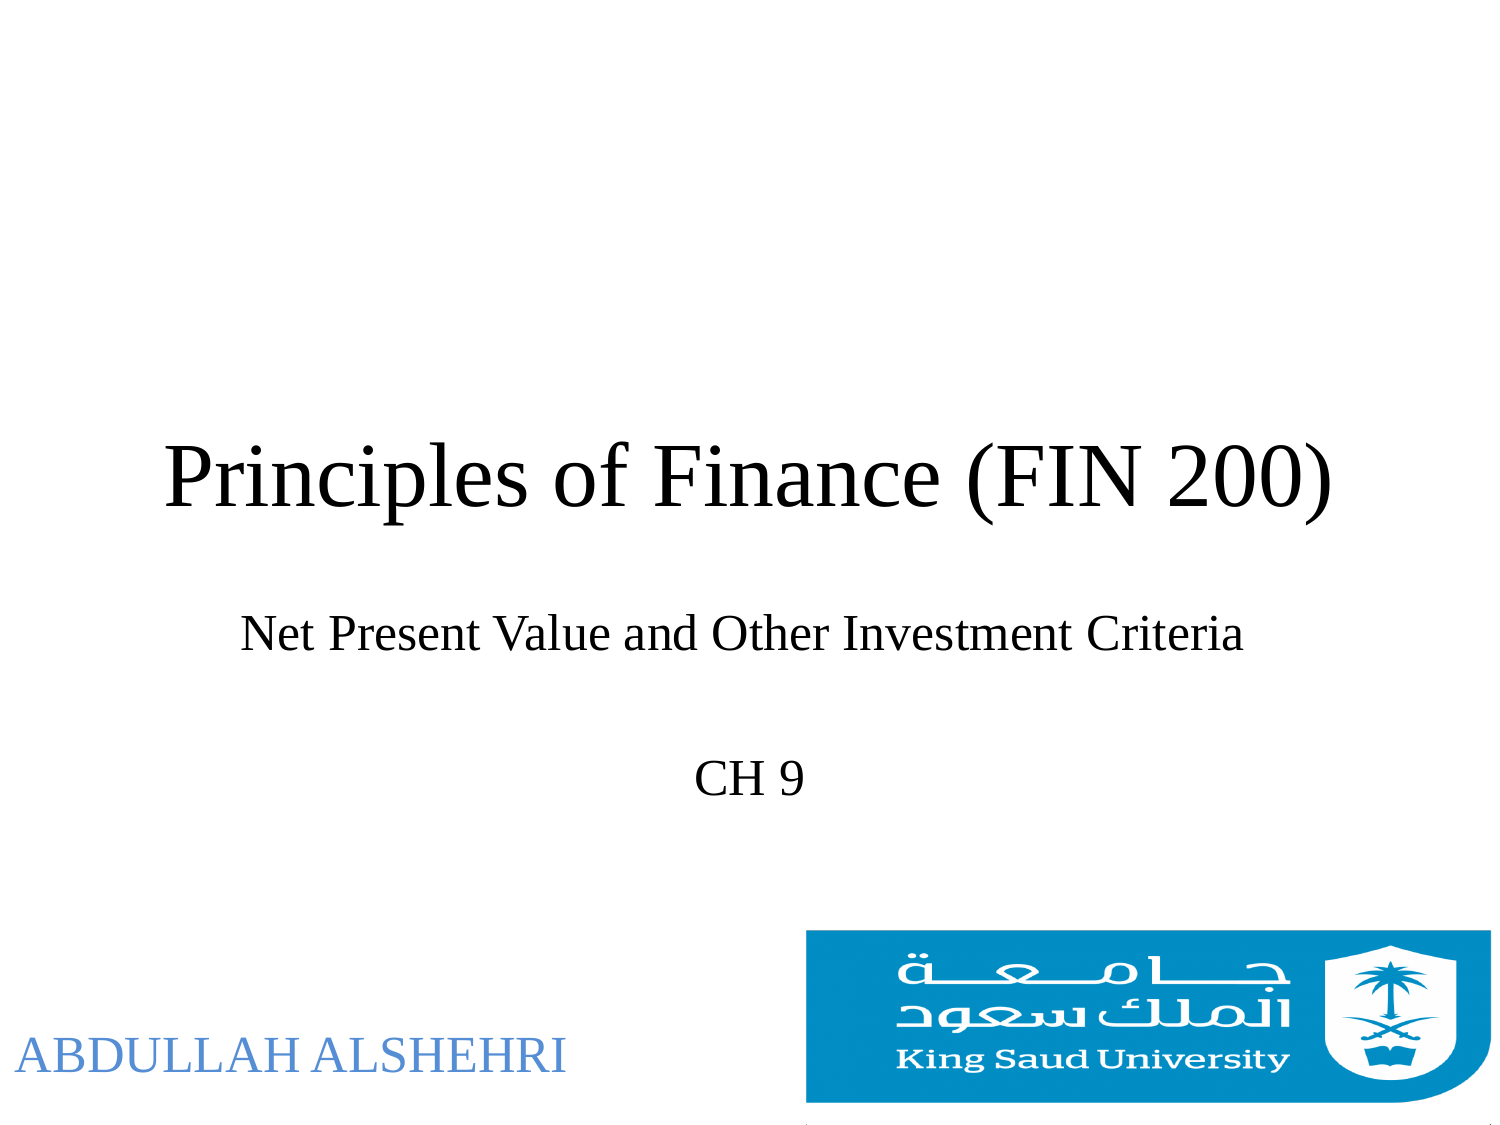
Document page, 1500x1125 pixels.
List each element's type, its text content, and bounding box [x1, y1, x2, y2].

picture [794, 924, 1500, 1125]
subtitle Net Present Value and Other Investment Criteria CH 9 [225, 590, 1275, 879]
title Principles of Finance (FIN 200) [112, 349, 1388, 591]
text_box ABDULLAH ALSHEHRI [0, 1012, 662, 1091]
